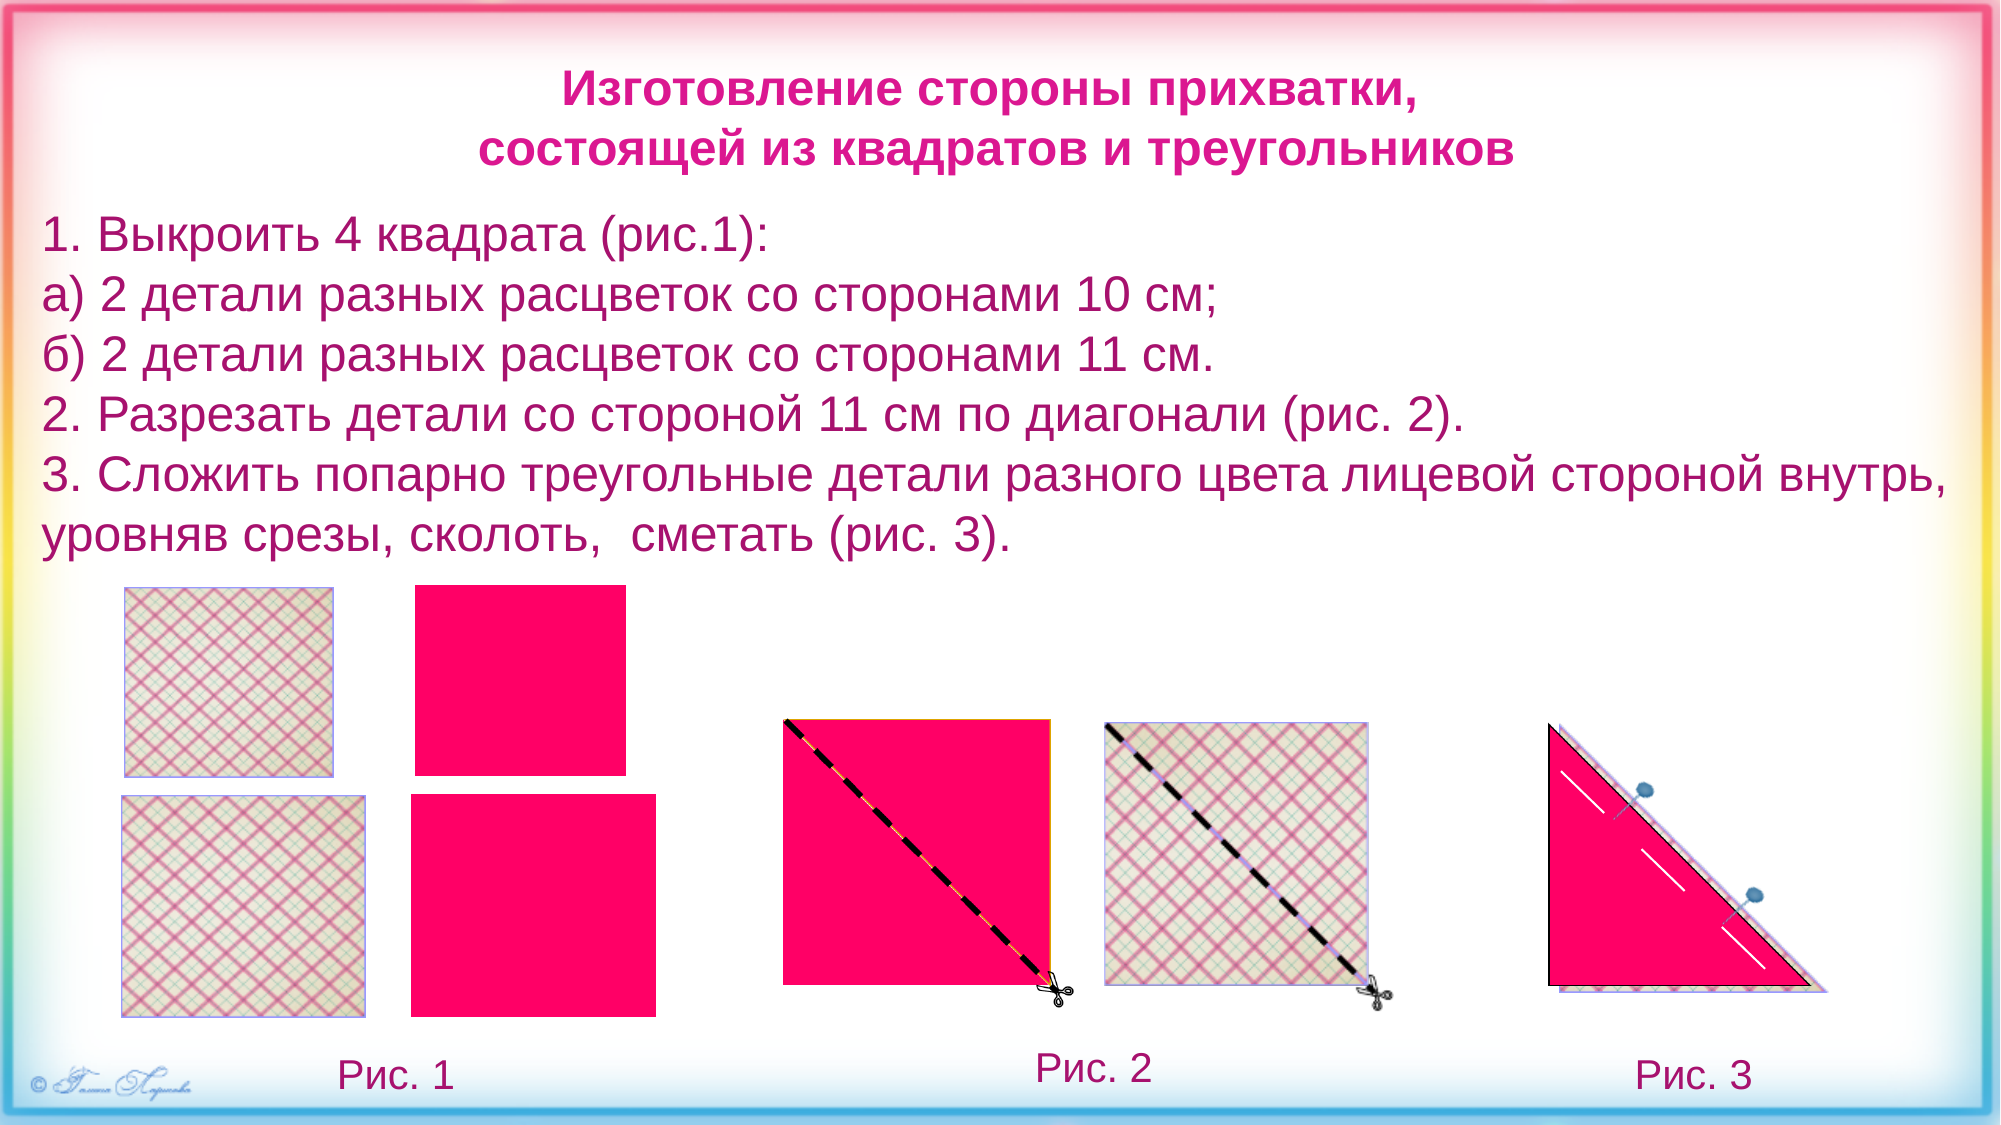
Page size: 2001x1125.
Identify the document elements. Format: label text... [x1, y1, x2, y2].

text_box Рис. 1 [322, 1040, 471, 1106]
picture [0, 0, 2001, 1125]
text_box Рис. 2 [1020, 1037, 1169, 1098]
text_box Изготовление стороны прихватки, состоящей из квадратов и треугольников [10, 48, 1983, 183]
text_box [1497, 722, 1829, 993]
text_box 1. Выкроить 4 квадрата (рис.1): а) 2 детали разных расцветок со сторонами 10 см; б) 2 детали разных расцветок со сторонами 11 см. 2. Разрезать детали со стороной 11 см по диагонали (рис. 2). 3. Сложить попарно треугольные детали разного цвета лицевой стороной внутрь, уровняв срезы, сколоть, сметать (рис. 3). [26, 193, 1983, 569]
text_box Рис. 3 [1619, 1040, 1768, 1106]
